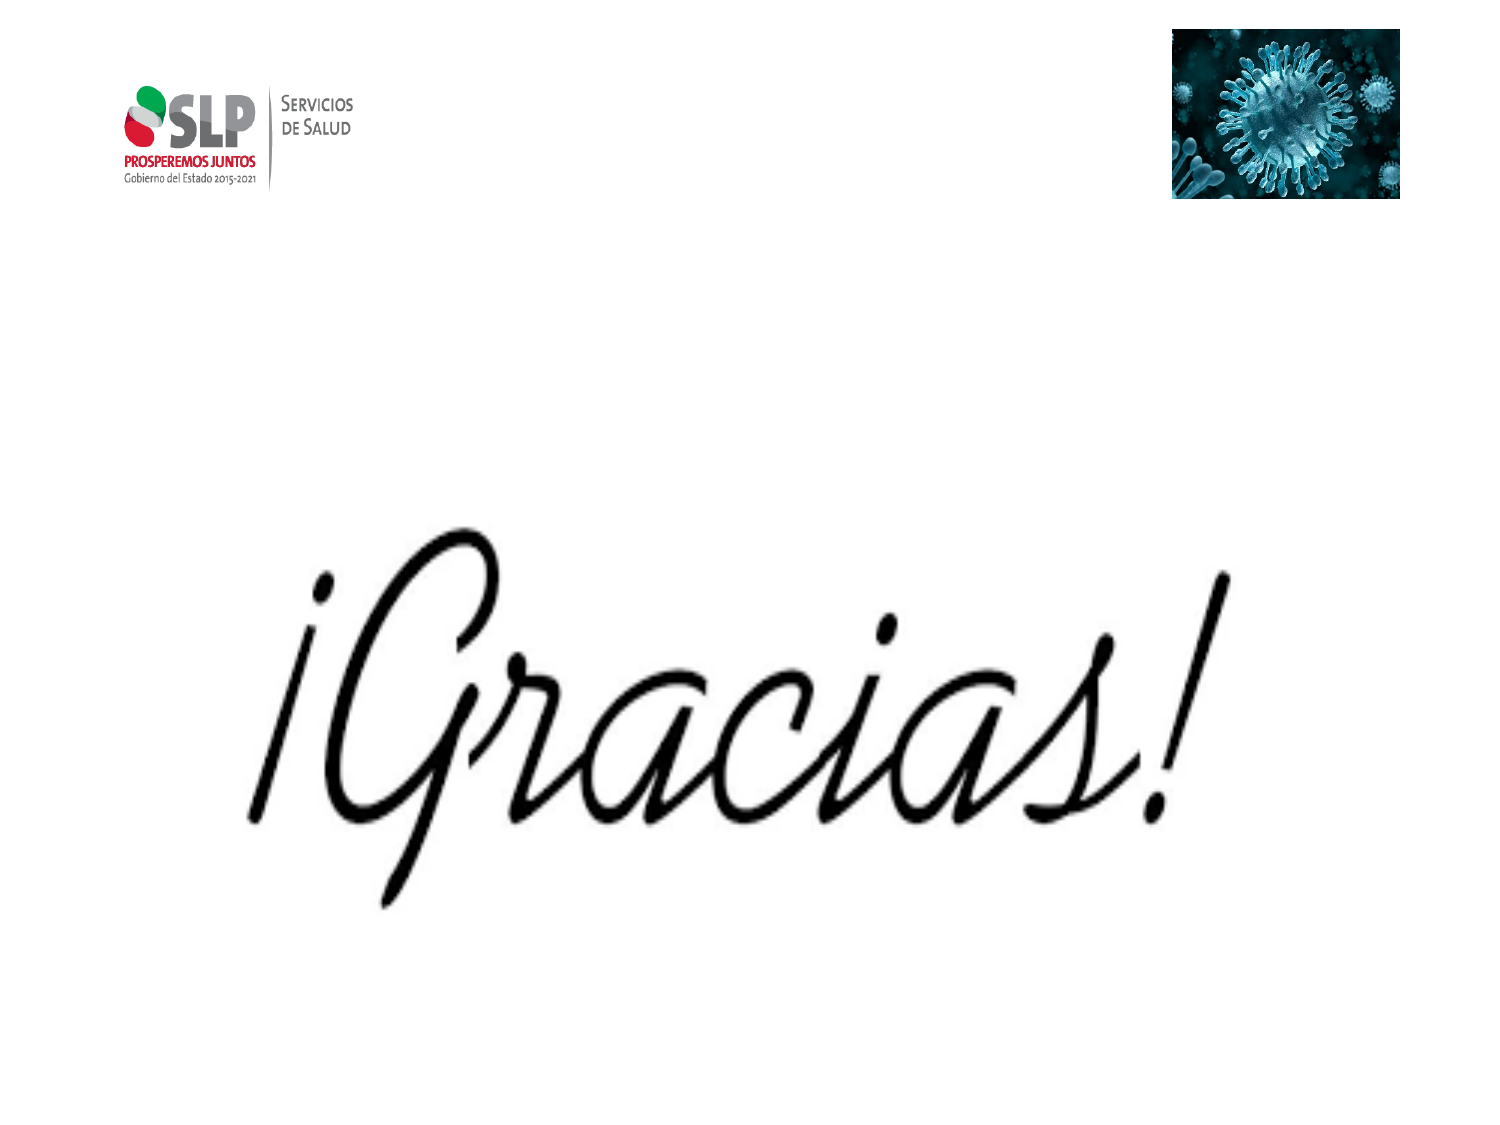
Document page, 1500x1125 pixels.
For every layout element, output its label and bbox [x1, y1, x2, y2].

list [194, 432, 1294, 965]
picture [1172, 29, 1400, 199]
picture [88, 57, 378, 199]
